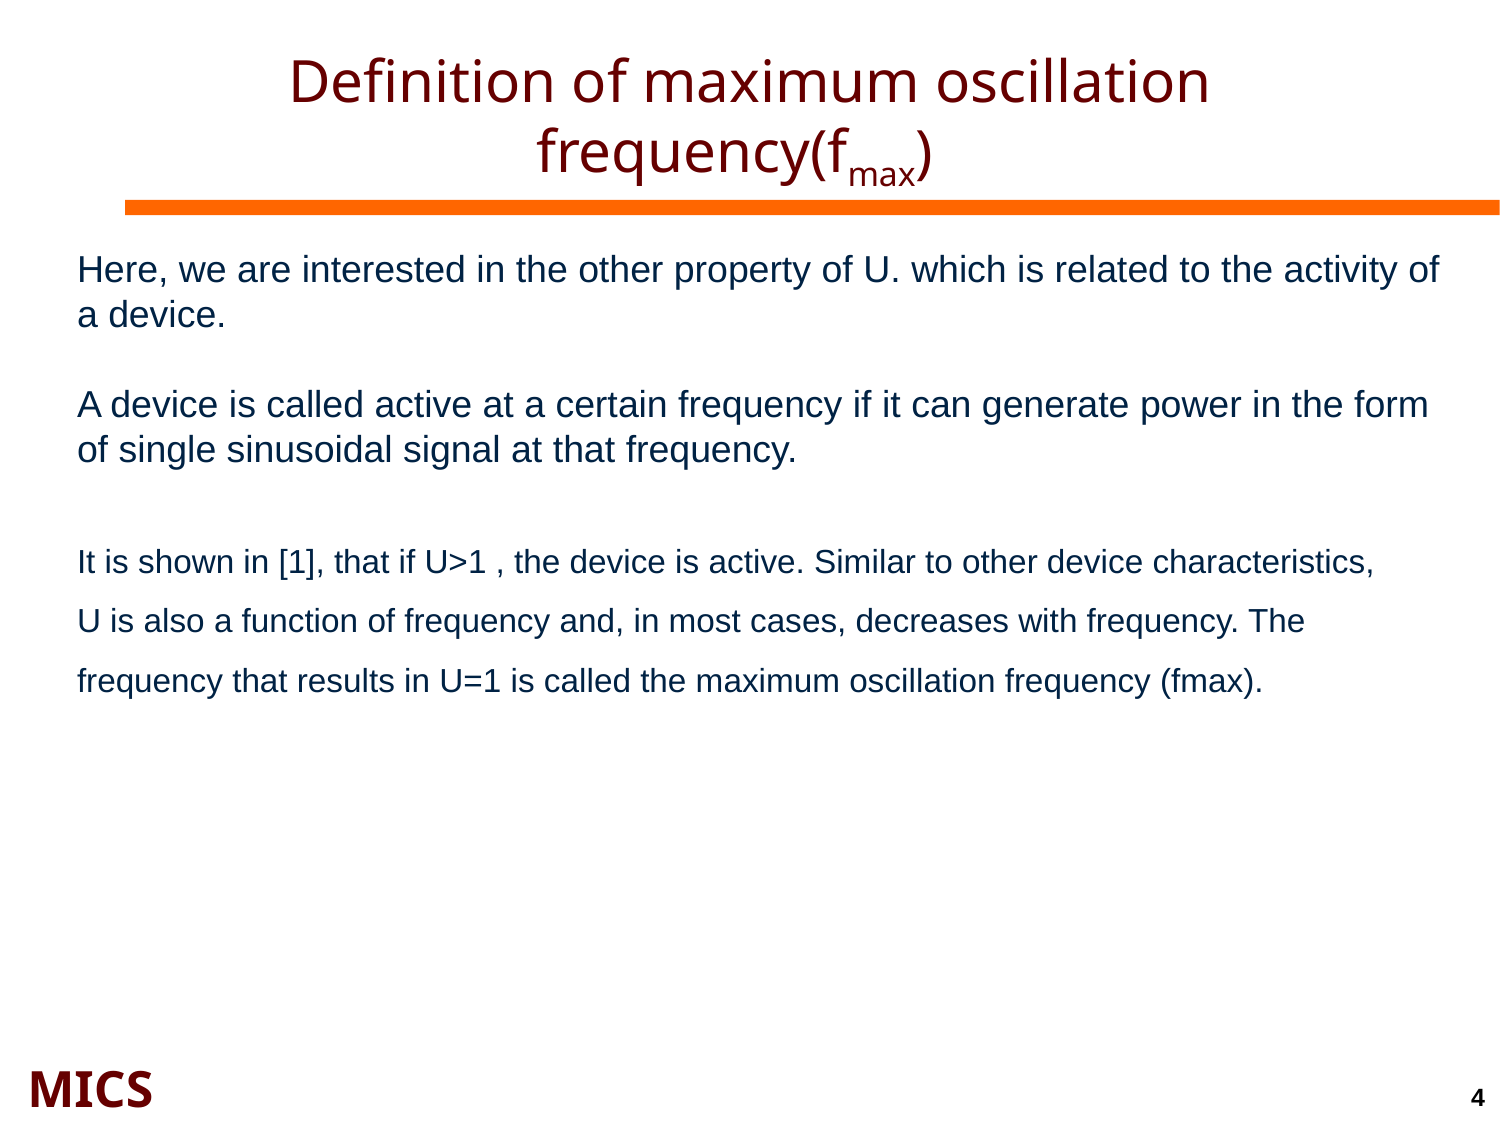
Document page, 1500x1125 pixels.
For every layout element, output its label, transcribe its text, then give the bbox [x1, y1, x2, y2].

slide_number 4 [1425, 1067, 1500, 1125]
text_box It is shown in [1], that if U>1 , the device is active. Similar to other device characteristics, U is also a function of frequency and, in most cases, decreases with frequency. The frequency that results in U=1 is called the maximum oscillation frequency (fmax). [62, 512, 1413, 707]
title Definition of maximum oscillation frequency(fmax) [112, 24, 1388, 213]
text_box Here, we are interested in the other property of U. which is related to the activity of a device. A device is called active at a certain frequency if it can generate power in the form of single sinusoidal signal at that frequency. [62, 237, 1475, 478]
